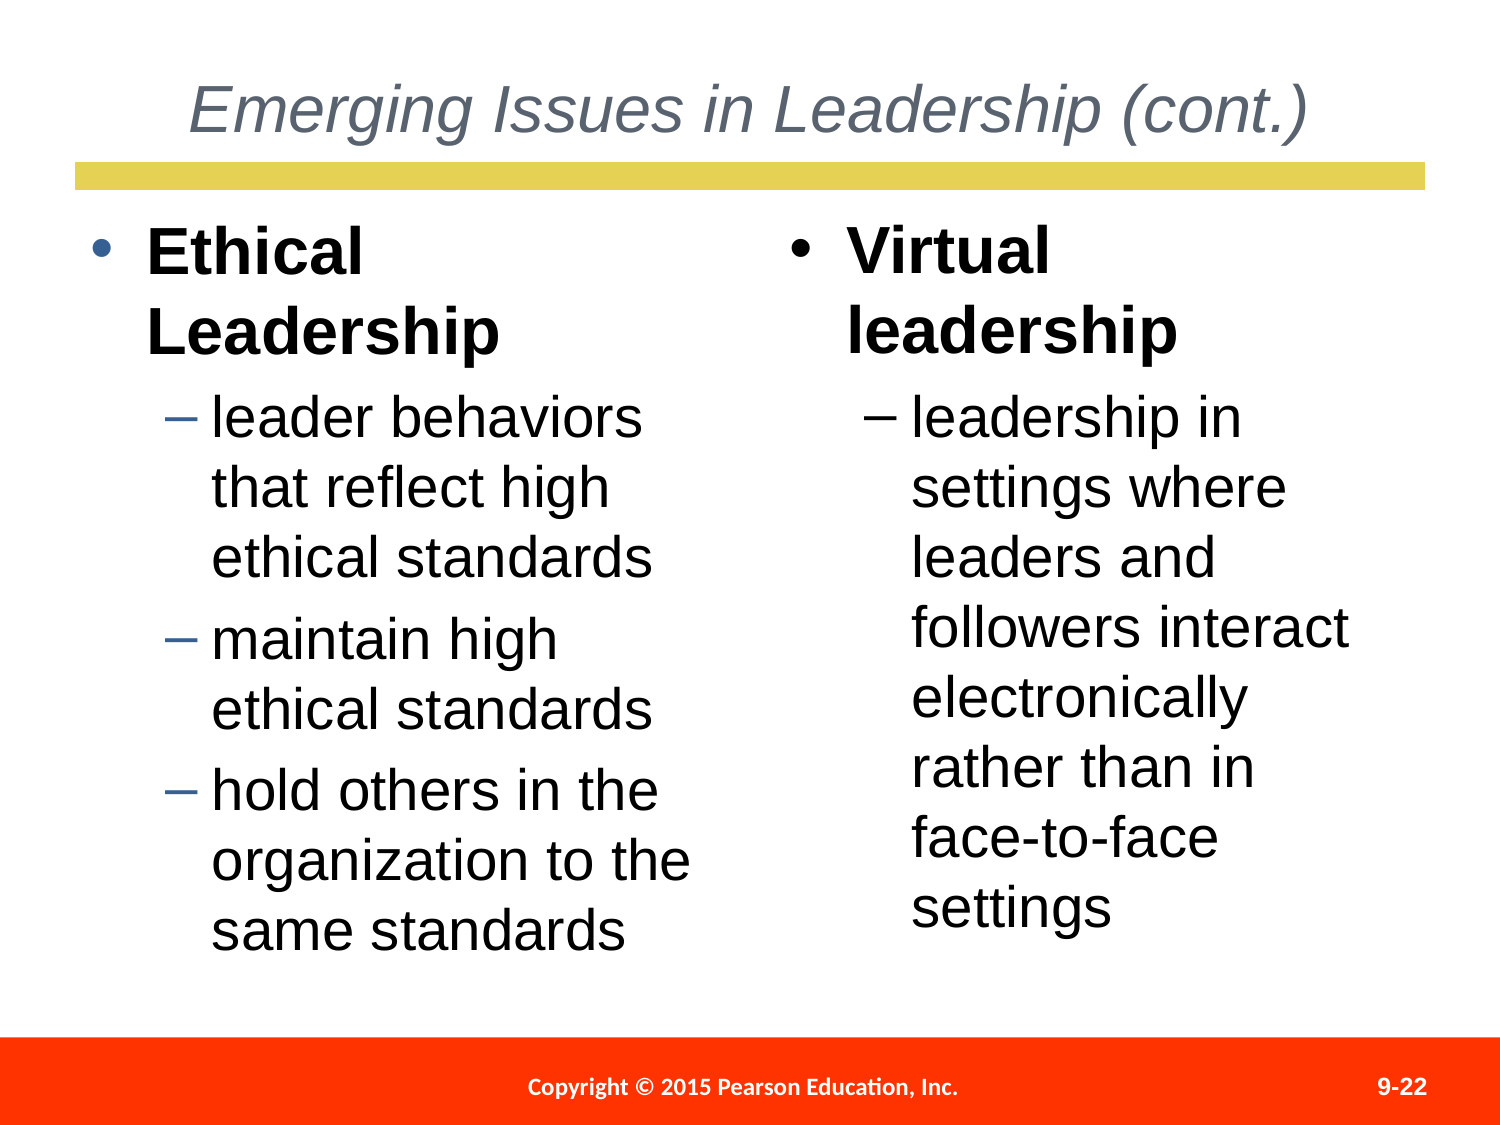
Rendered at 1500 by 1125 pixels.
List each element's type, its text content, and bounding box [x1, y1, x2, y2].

list Ethical Leadership leader behaviors that reflect high ethical standards maintain high ethical standards hold others in the organization to the same standards [74, 199, 726, 1006]
title Emerging Issues in Leadership (cont.) [74, 12, 1426, 201]
text_box Virtual leadership leadership in settings where leaders and followers interact electronically rather than in face-to-face settings [774, 199, 1400, 1005]
